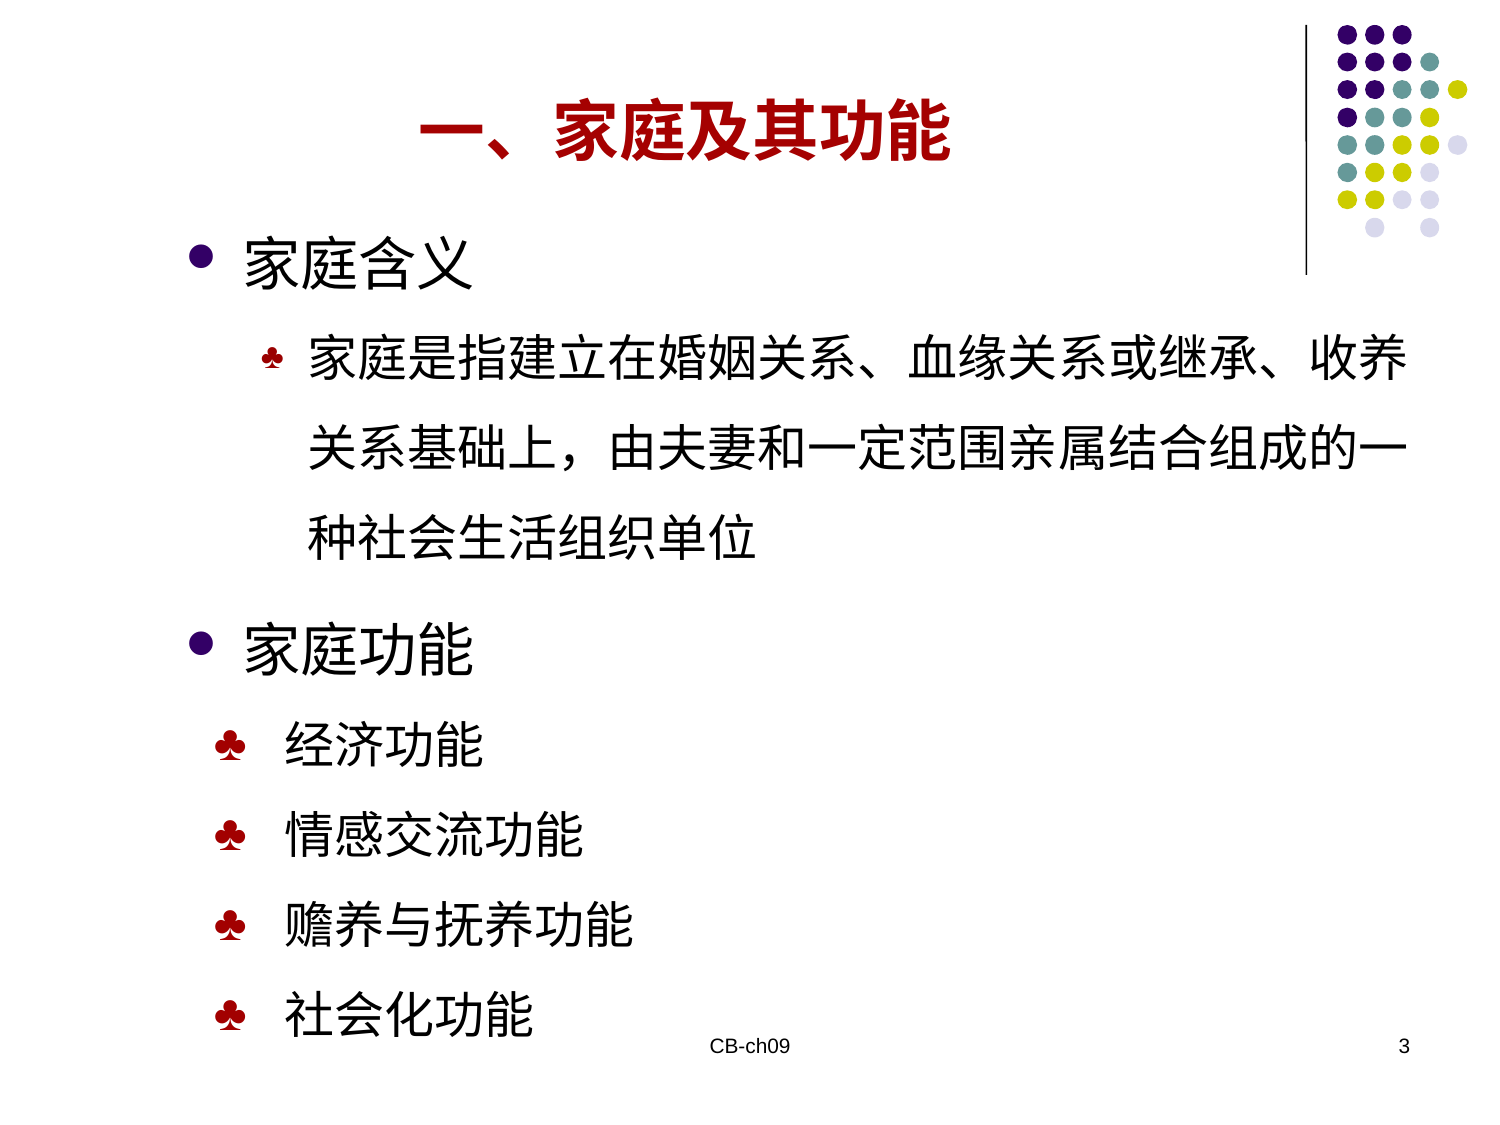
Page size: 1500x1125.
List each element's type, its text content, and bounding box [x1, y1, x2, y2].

footer CB-ch09 [512, 1024, 988, 1101]
text_box 一、家庭及其功能 [64, 42, 1307, 207]
slide_number 3 [1074, 1024, 1426, 1101]
text_box 家庭含义 家庭是指建立在婚姻关系、血缘关系或继承、收养关系基础上，由夫妻和一定范围亲属结合组成的一种社会生活组织单位 家庭功能 经济功能 情感交流功能 赡养与抚养功能 社会化功能 [171, 184, 1459, 959]
